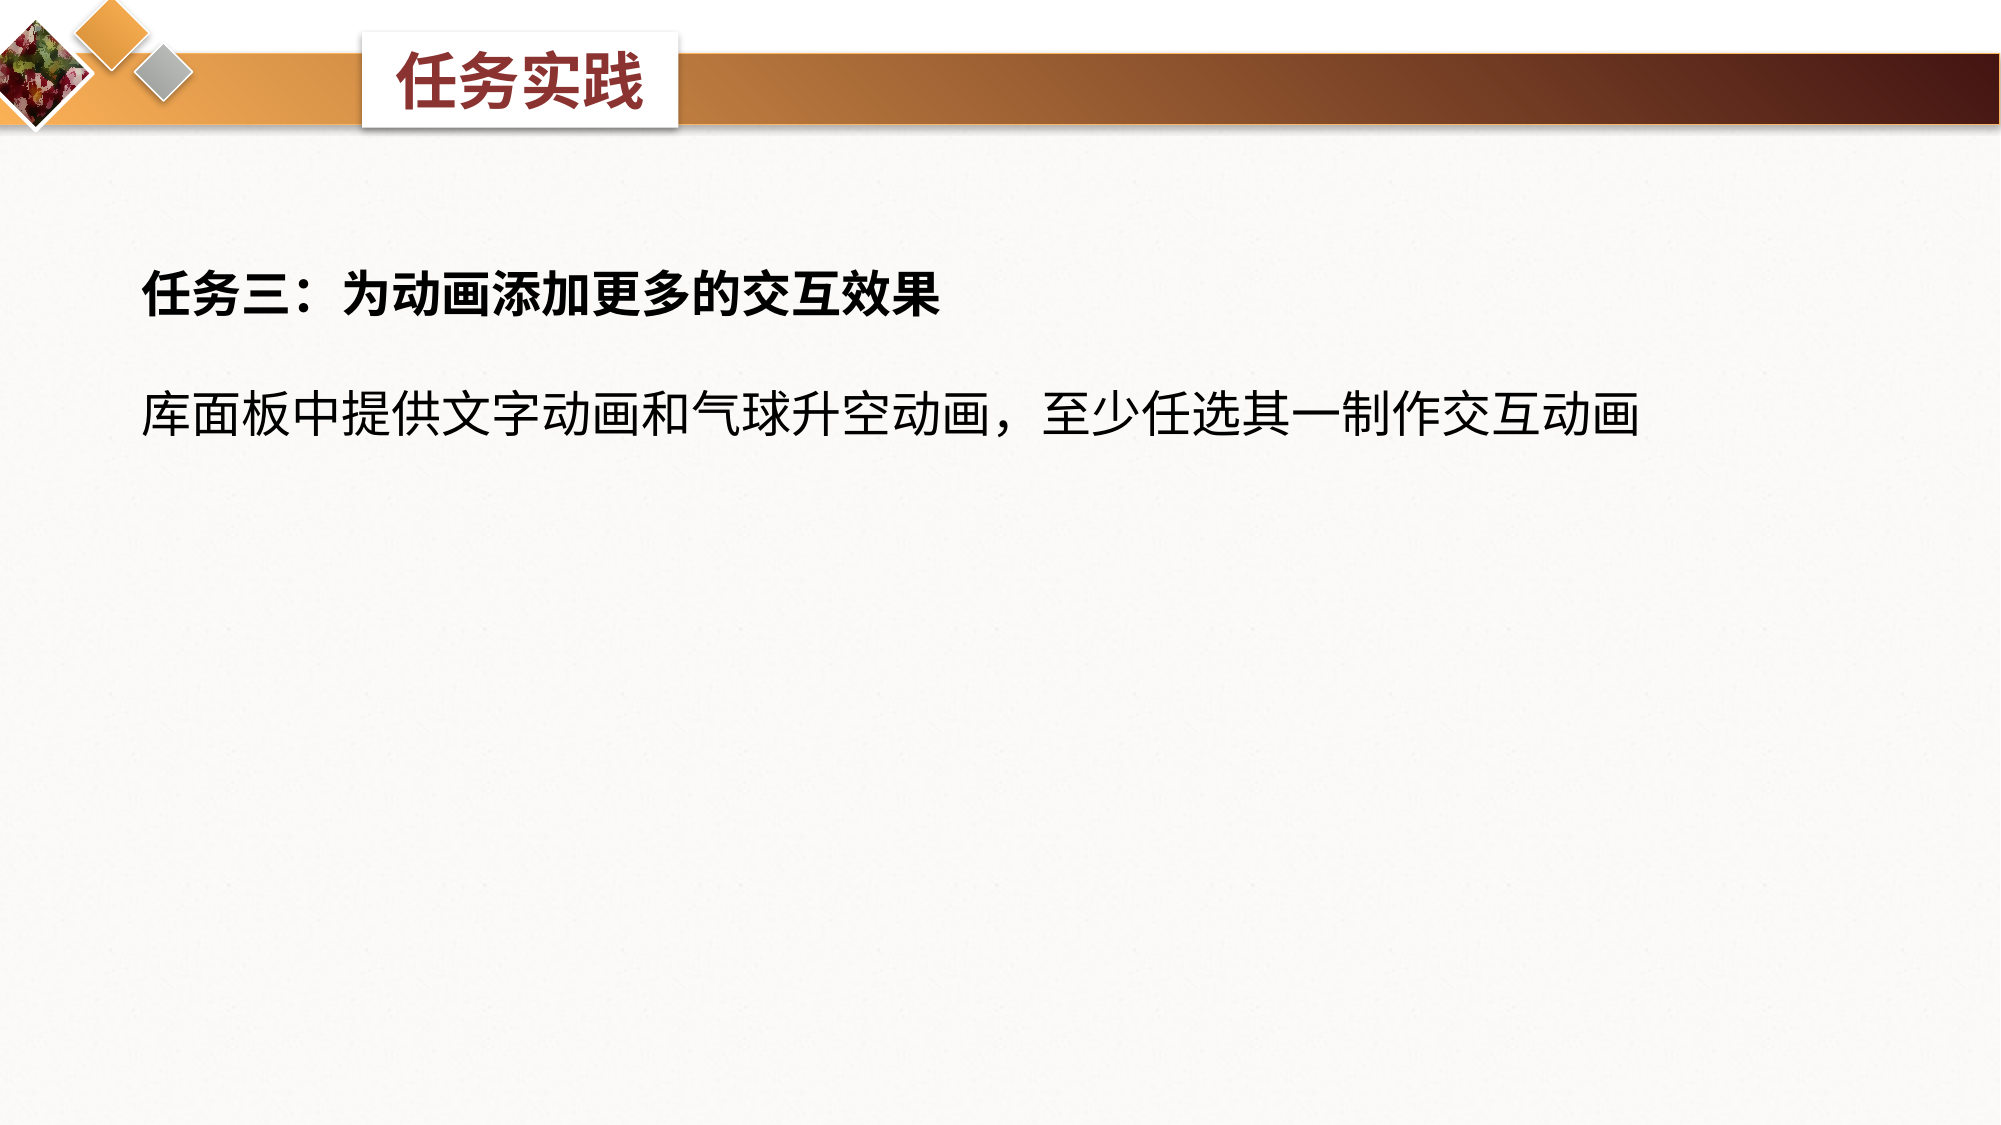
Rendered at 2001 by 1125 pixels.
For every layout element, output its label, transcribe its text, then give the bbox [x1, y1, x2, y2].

text_box 任务三：为动画添加更多的交互效果 库面板中提供文字动画和气球升空动画，至少任选其一制作交互动画 [125, 255, 1727, 451]
picture [0, 21, 88, 126]
